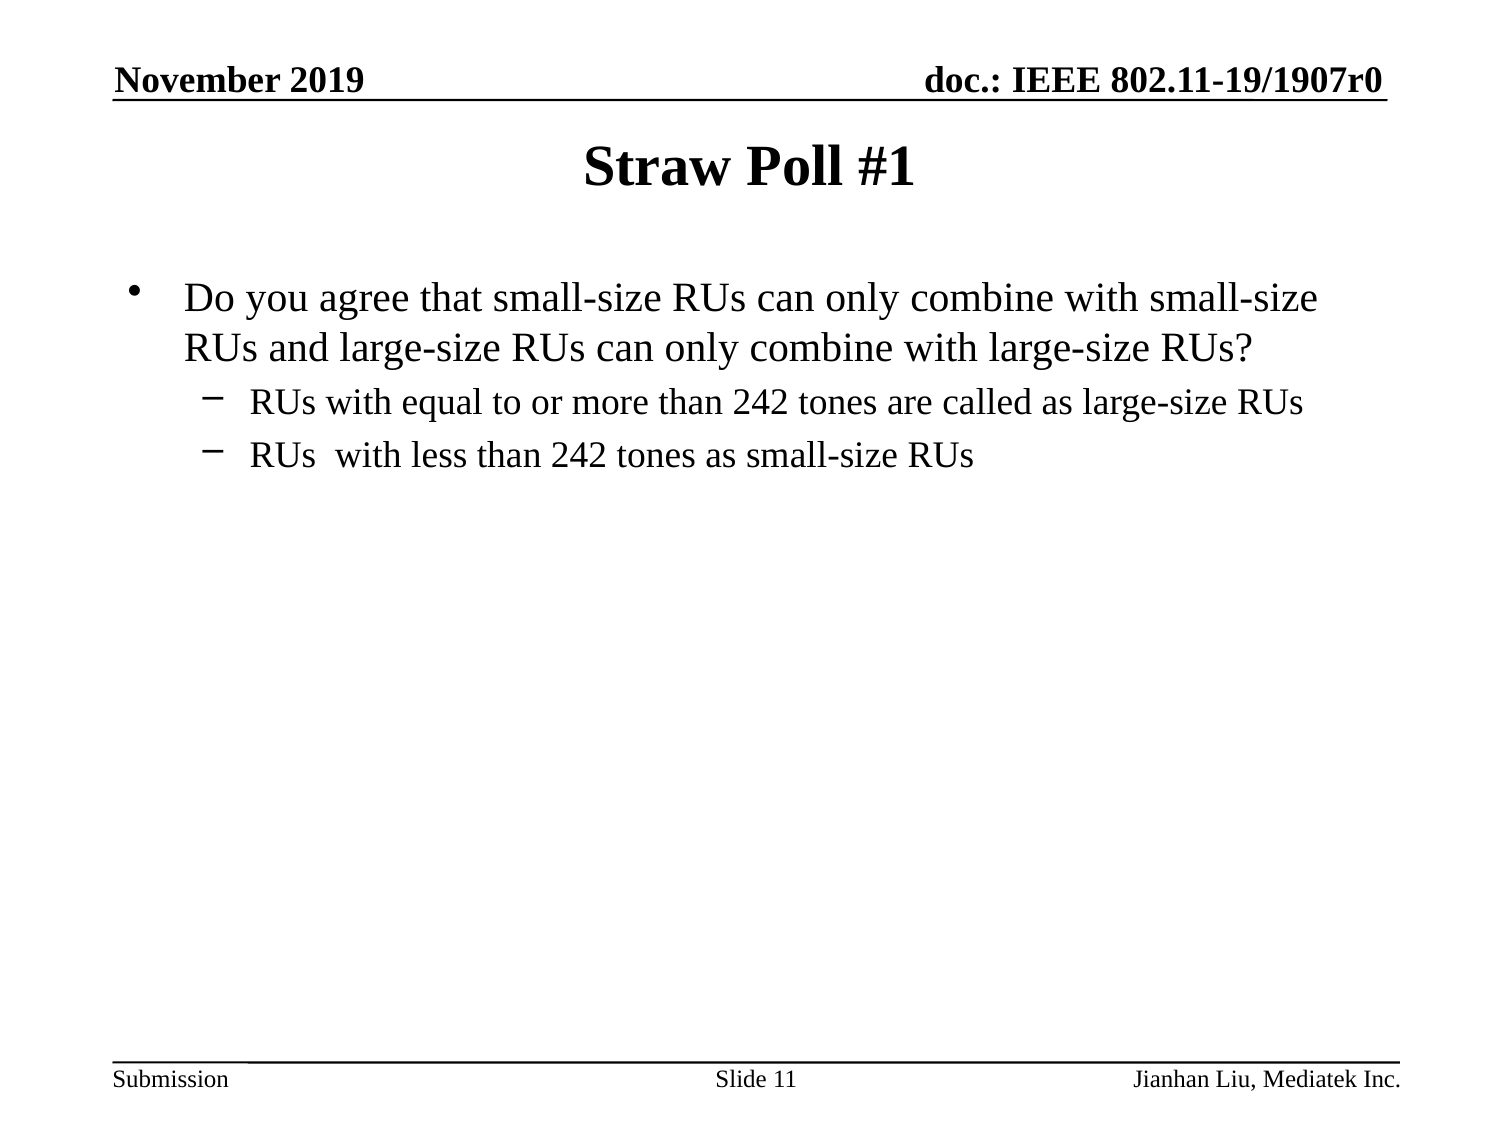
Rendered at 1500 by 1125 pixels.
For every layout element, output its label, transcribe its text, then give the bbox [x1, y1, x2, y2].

slide_number Slide 11 [712, 1061, 800, 1093]
footer Jianhan Liu, Mediatek Inc. [1129, 1061, 1402, 1093]
list Do you agree that small-size RUs can only combine with small-size RUs and large-size RUs can only combine with large-size RUs? RUs with equal to or more than 242 tones are called as large-size RUs RUs with less than 242 tones as small-size RUs [112, 262, 1388, 551]
title Straw Poll #1 [112, 112, 1388, 213]
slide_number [114, 54, 368, 101]
